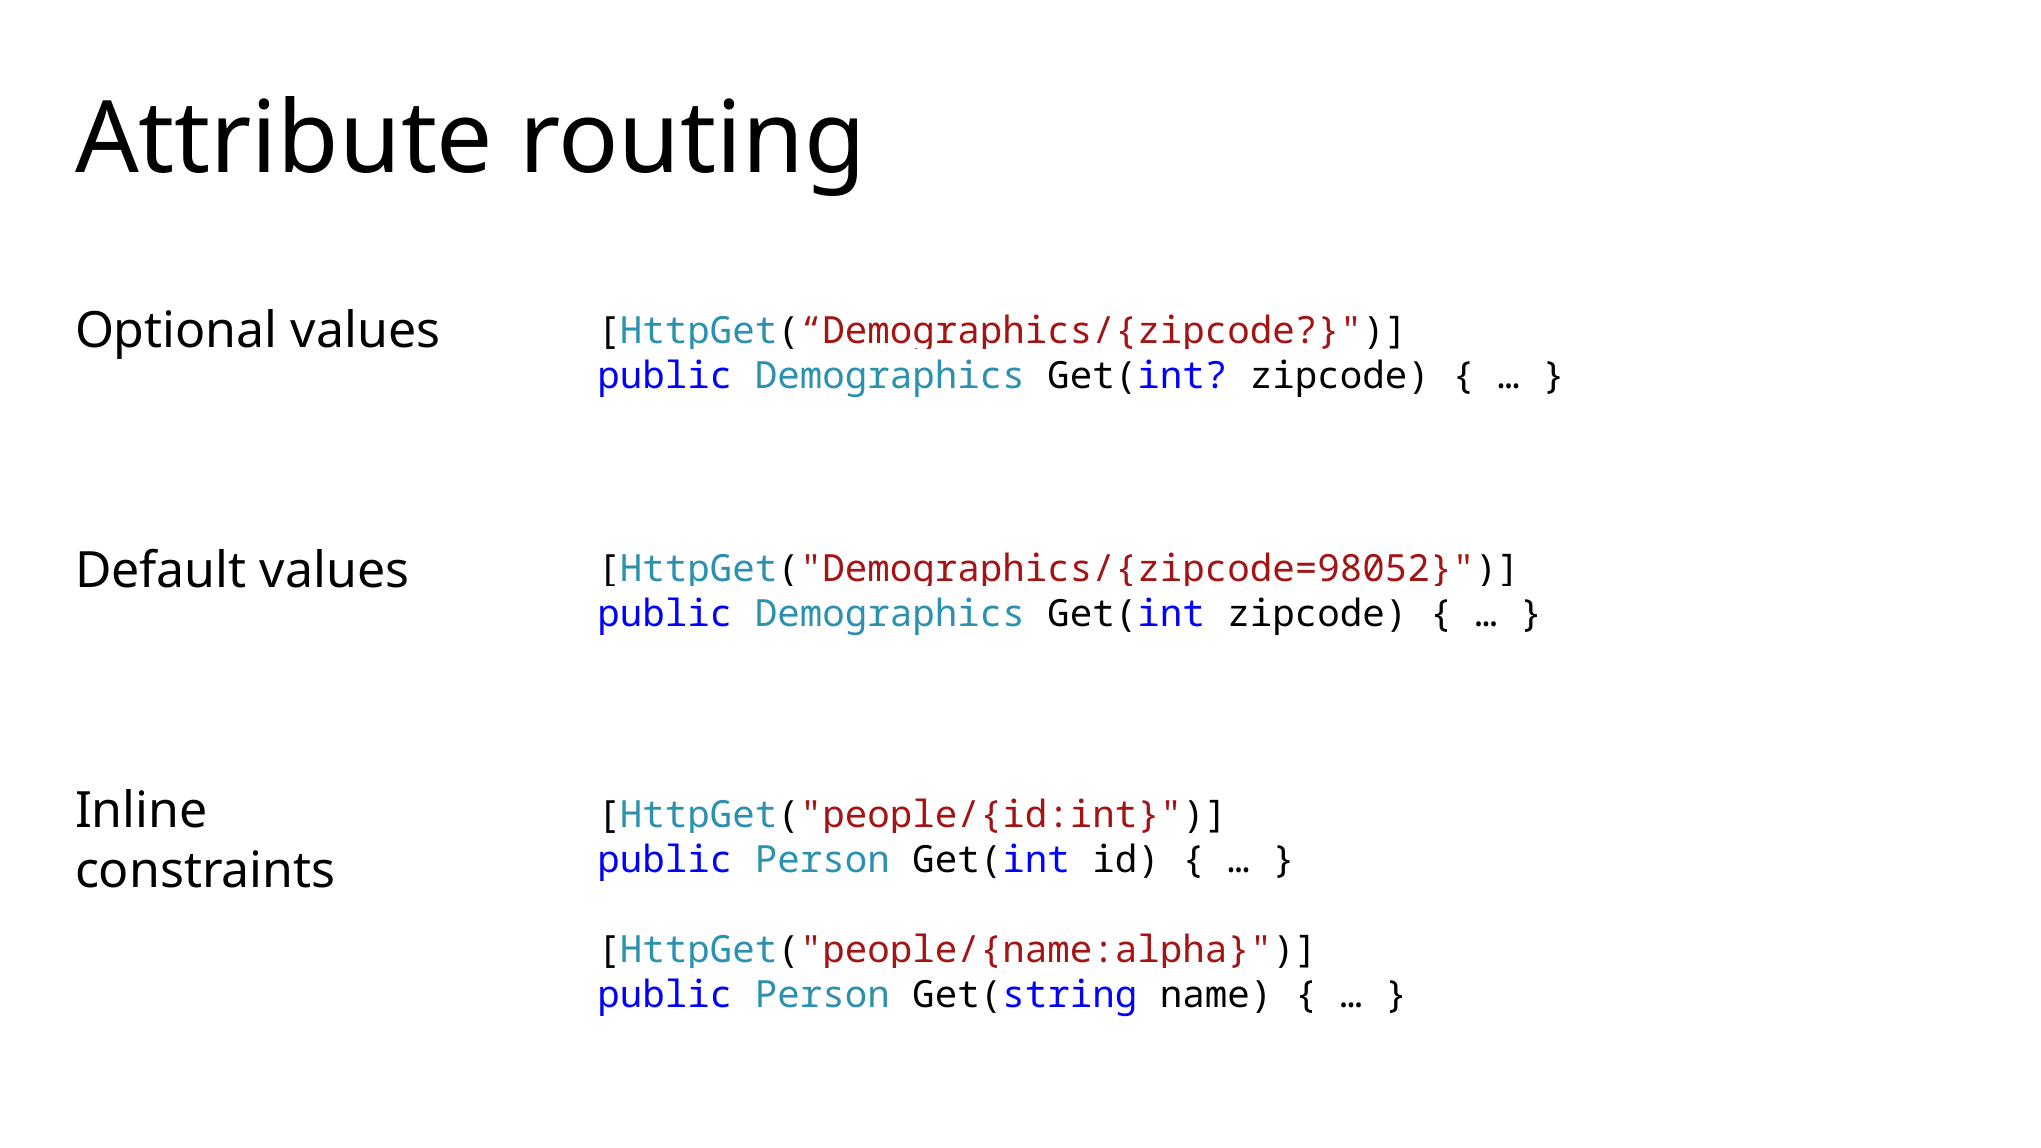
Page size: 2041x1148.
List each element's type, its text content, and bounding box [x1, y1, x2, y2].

text_box [HttpGet(“Demographics/{zipcode?}")] public Demographics Get(int? zipcode) { … } [582, 298, 1693, 404]
list Optional values Default values Inline constraints [45, 273, 496, 1099]
title Attribute routing [45, 48, 1996, 199]
text_box [HttpGet("people/{id:int}")] public Person Get(int id) { … } [HttpGet("people/{name:alpha}")] public Person Get(string name) { … } [582, 782, 1627, 1023]
text_box [HttpGet("Demographics/{zipcode=98052}")] public Demographics Get(int zipcode) { … } [582, 536, 1783, 641]
